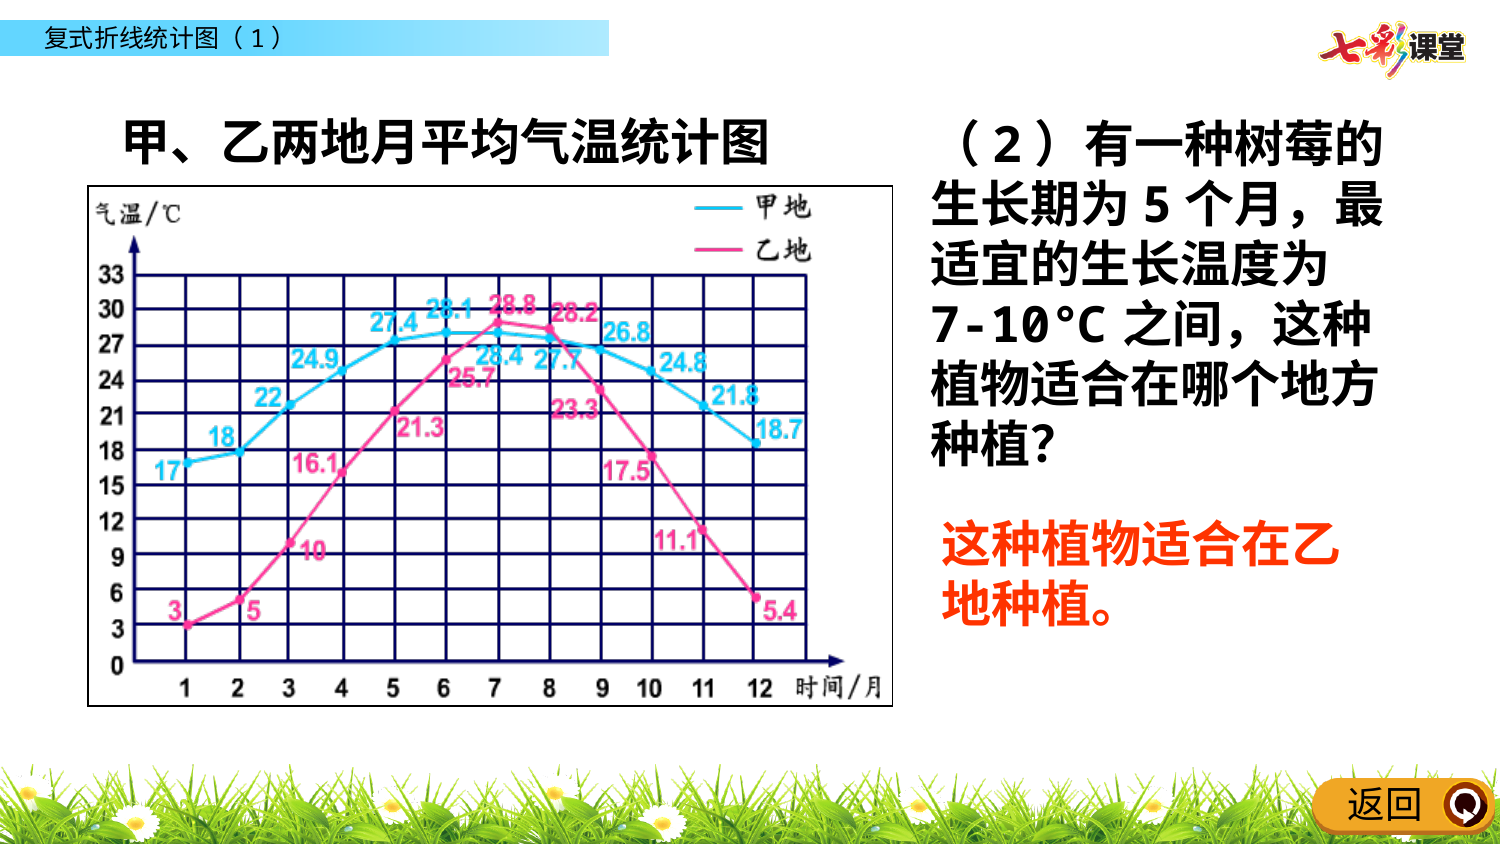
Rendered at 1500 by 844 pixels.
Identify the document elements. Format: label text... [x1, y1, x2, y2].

text_box 甲、乙两地月平均气温统计图 [105, 103, 786, 179]
text_box （2）有一种树莓的生长期为5个月，最适宜的生长温度为7-10℃之间，这种植物适合在哪个地方种植？ [915, 104, 1400, 480]
text_box 这种植物适合在乙地种植。 [927, 504, 1388, 640]
picture [0, 764, 1500, 844]
picture [1316, 20, 1468, 80]
picture [88, 186, 892, 706]
